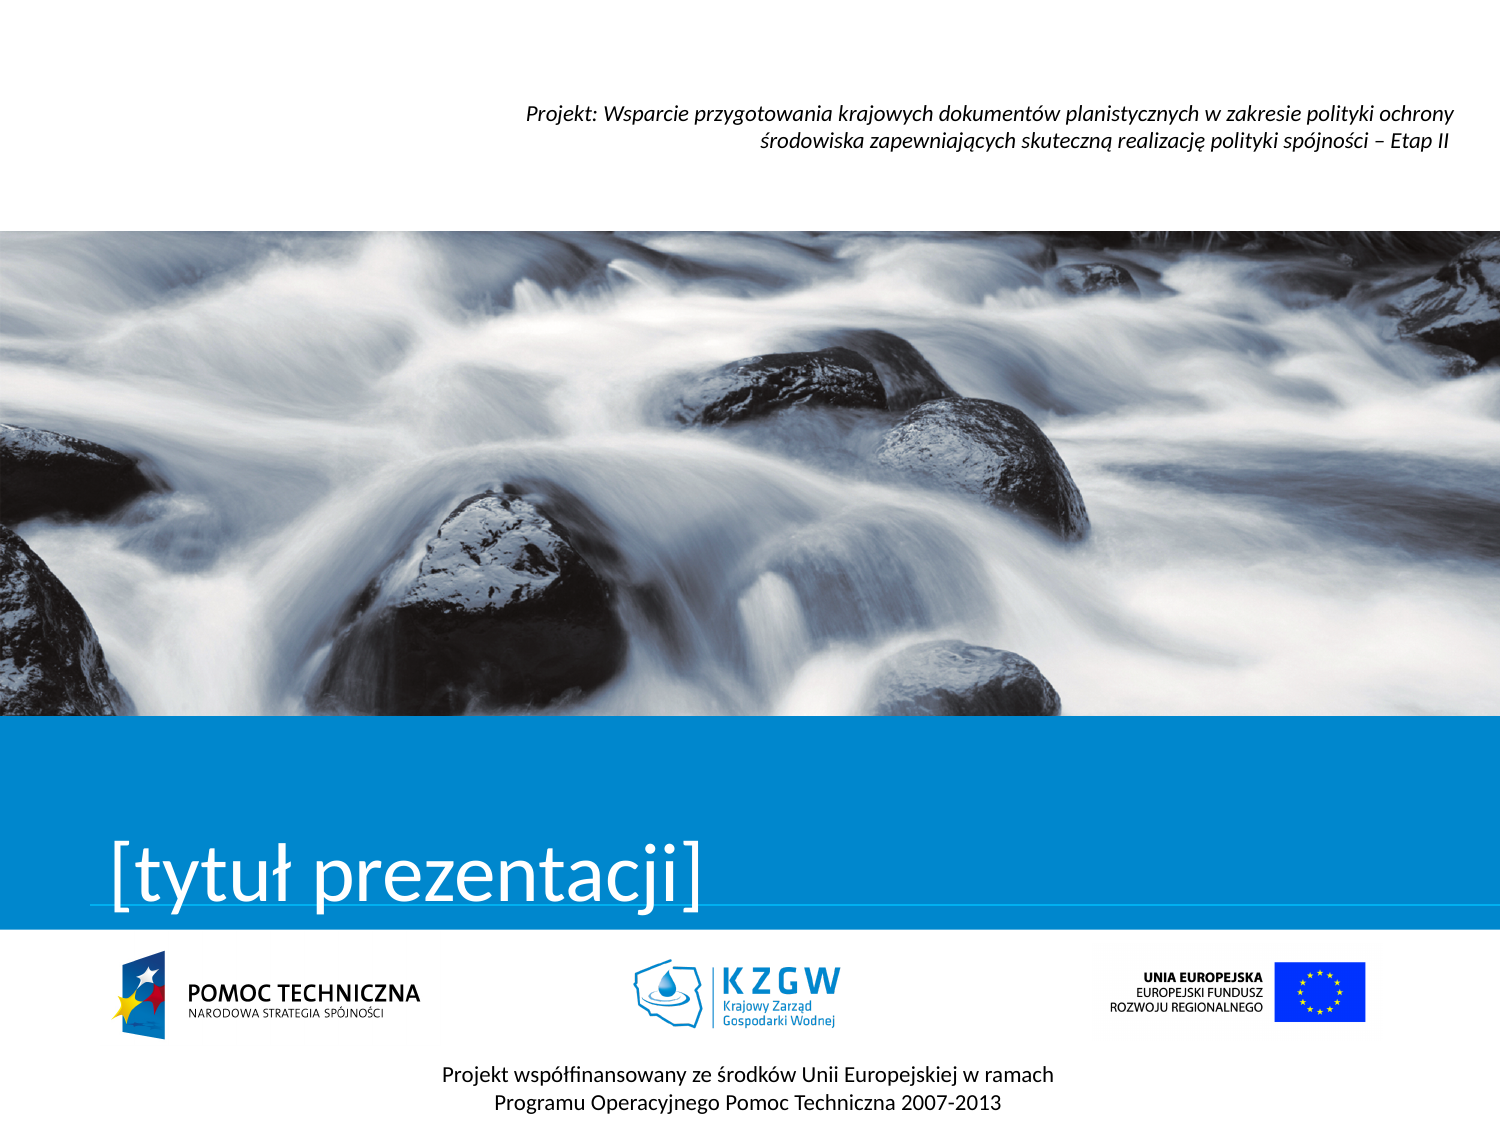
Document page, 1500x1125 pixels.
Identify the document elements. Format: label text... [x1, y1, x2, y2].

picture [639, 905, 653, 915]
picture [629, 952, 845, 1035]
picture [172, 905, 181, 914]
list [tytuł prezentacji] [93, 810, 1313, 905]
picture [115, 905, 128, 912]
picture [684, 905, 697, 912]
picture [100, 931, 441, 1046]
picture [317, 905, 323, 914]
picture [1092, 943, 1383, 1041]
